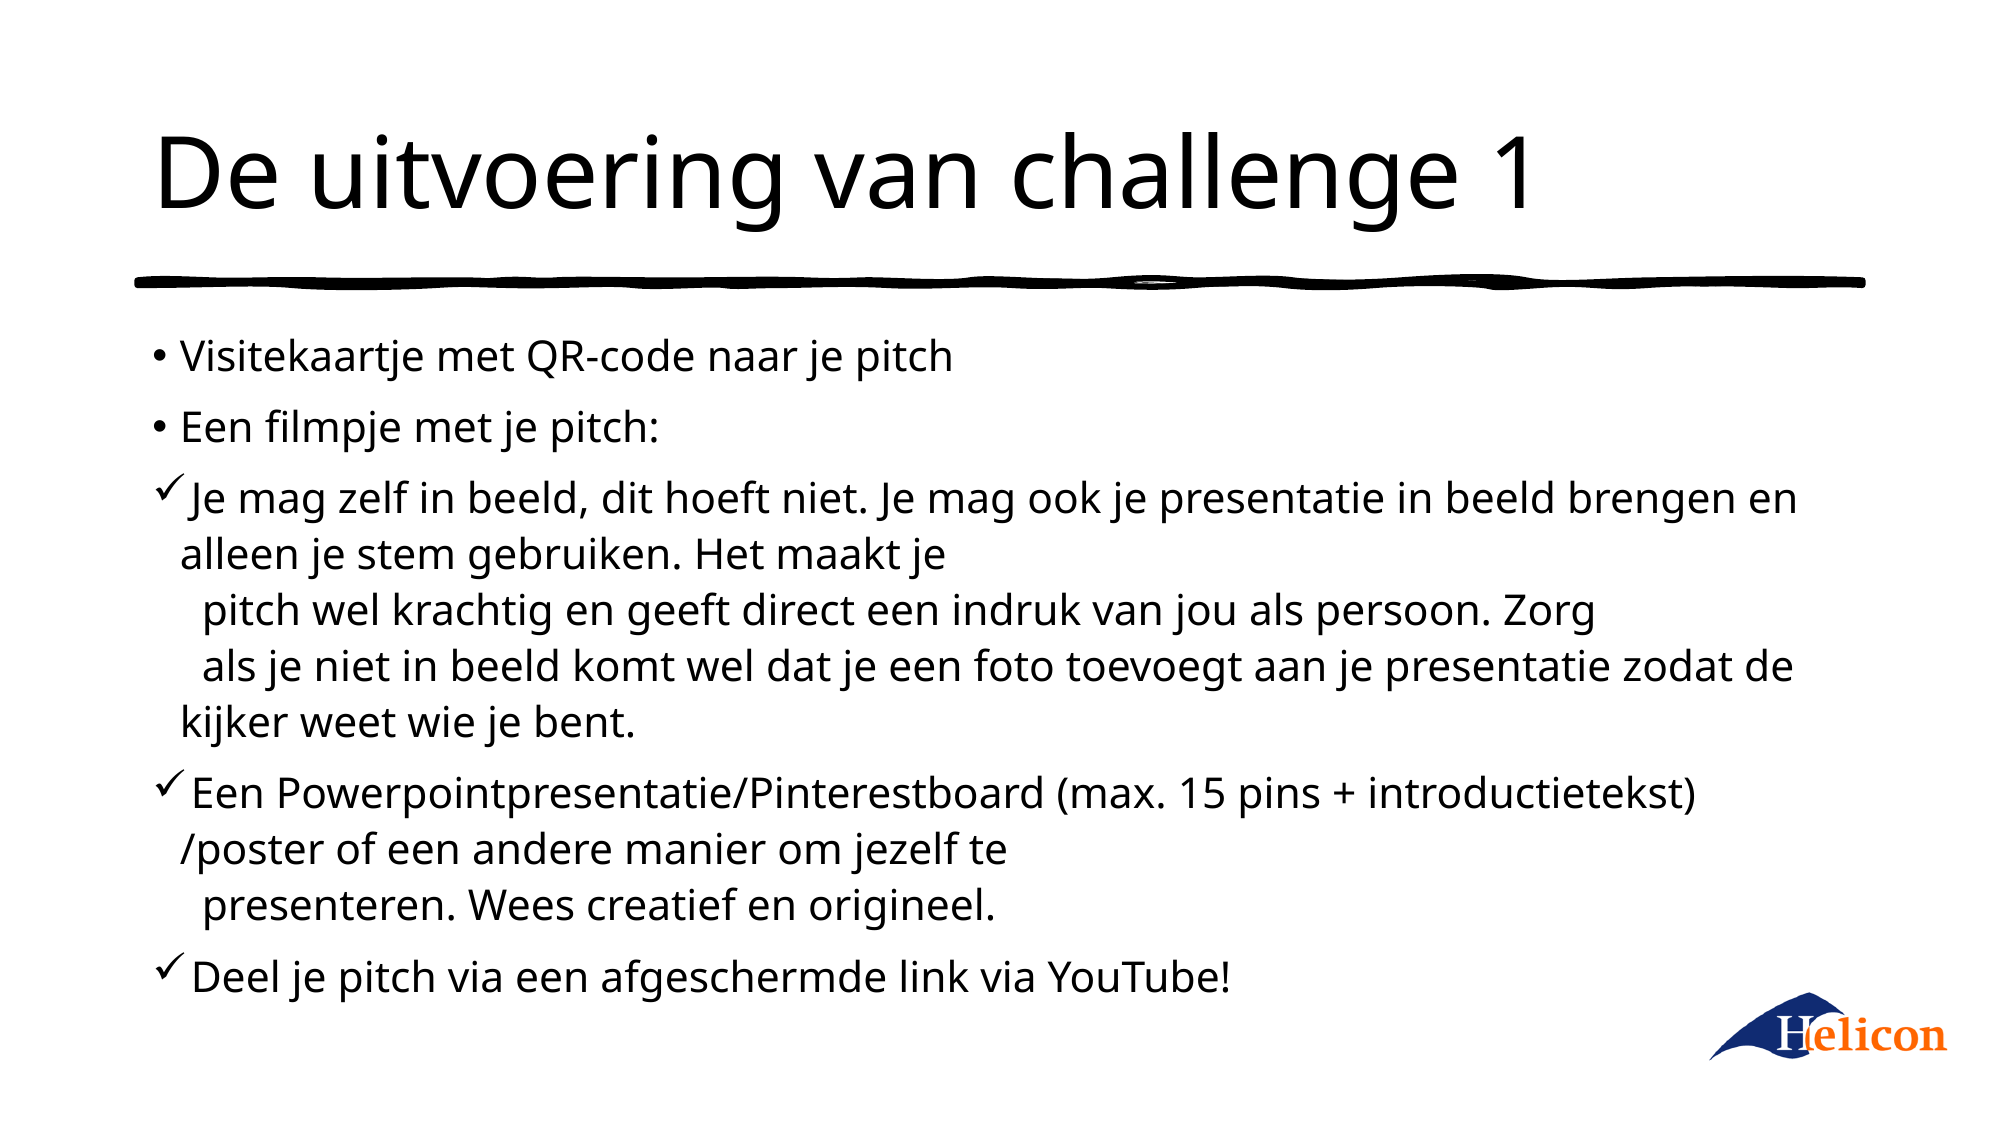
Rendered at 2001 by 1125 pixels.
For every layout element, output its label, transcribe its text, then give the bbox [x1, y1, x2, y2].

list Visitekaartje met QR-code naar je pitch Een filmpje met je pitch: Je mag zelf in beeld, dit hoeft niet. Je mag ook je presentatie in beeld brengen en alleen je stem gebruiken. Het maakt je pitch wel krachtig en geeft direct een indruk van jou als persoon. Zorg als je niet in beeld komt wel dat je een foto toevoegt aan je presentatie zodat de kijker weet wie je bent. Een Powerpointpresentatie/Pinterestboard (max. 15 pins + introductietekst) /poster of een andere manier om jezelf te presenteren. Wees creatief en origineel. Deel je pitch via een afgeschermde link via YouTube! [137, 316, 1863, 1014]
picture [1671, 952, 2000, 1125]
title De uitvoering van challenge 1 [137, 59, 1863, 278]
